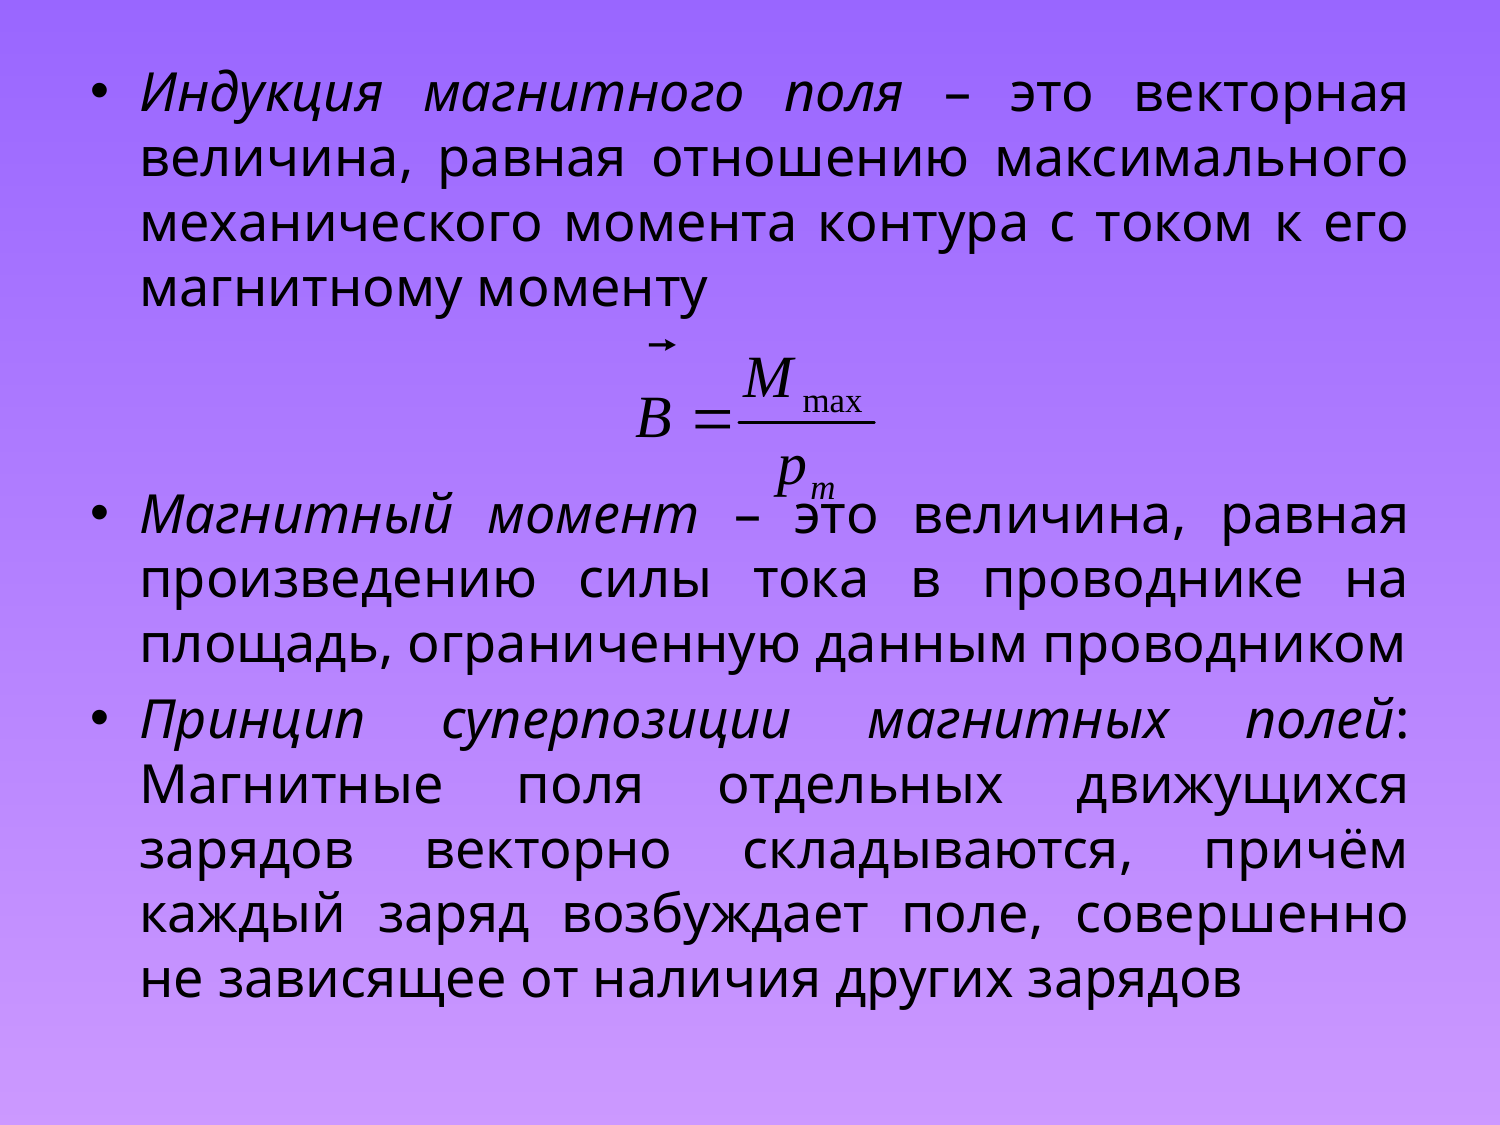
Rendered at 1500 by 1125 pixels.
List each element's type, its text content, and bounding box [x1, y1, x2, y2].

list Индукция магнитного поля – это векторная величина, равная отношению максимального механического момента контура с током к его магнитному моменту Магнитный момент – это величина, равная произведению силы тока в проводнике на площадь, ограниченную данным проводником Принцип суперпозиции магнитных полей: Магнитные поля отдельных движущихся зарядов векторно складываются, причём каждый заряд возбуждает поле, совершенно не зависящее от наличия других зарядов [75, 50, 1425, 1075]
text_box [624, 337, 890, 513]
